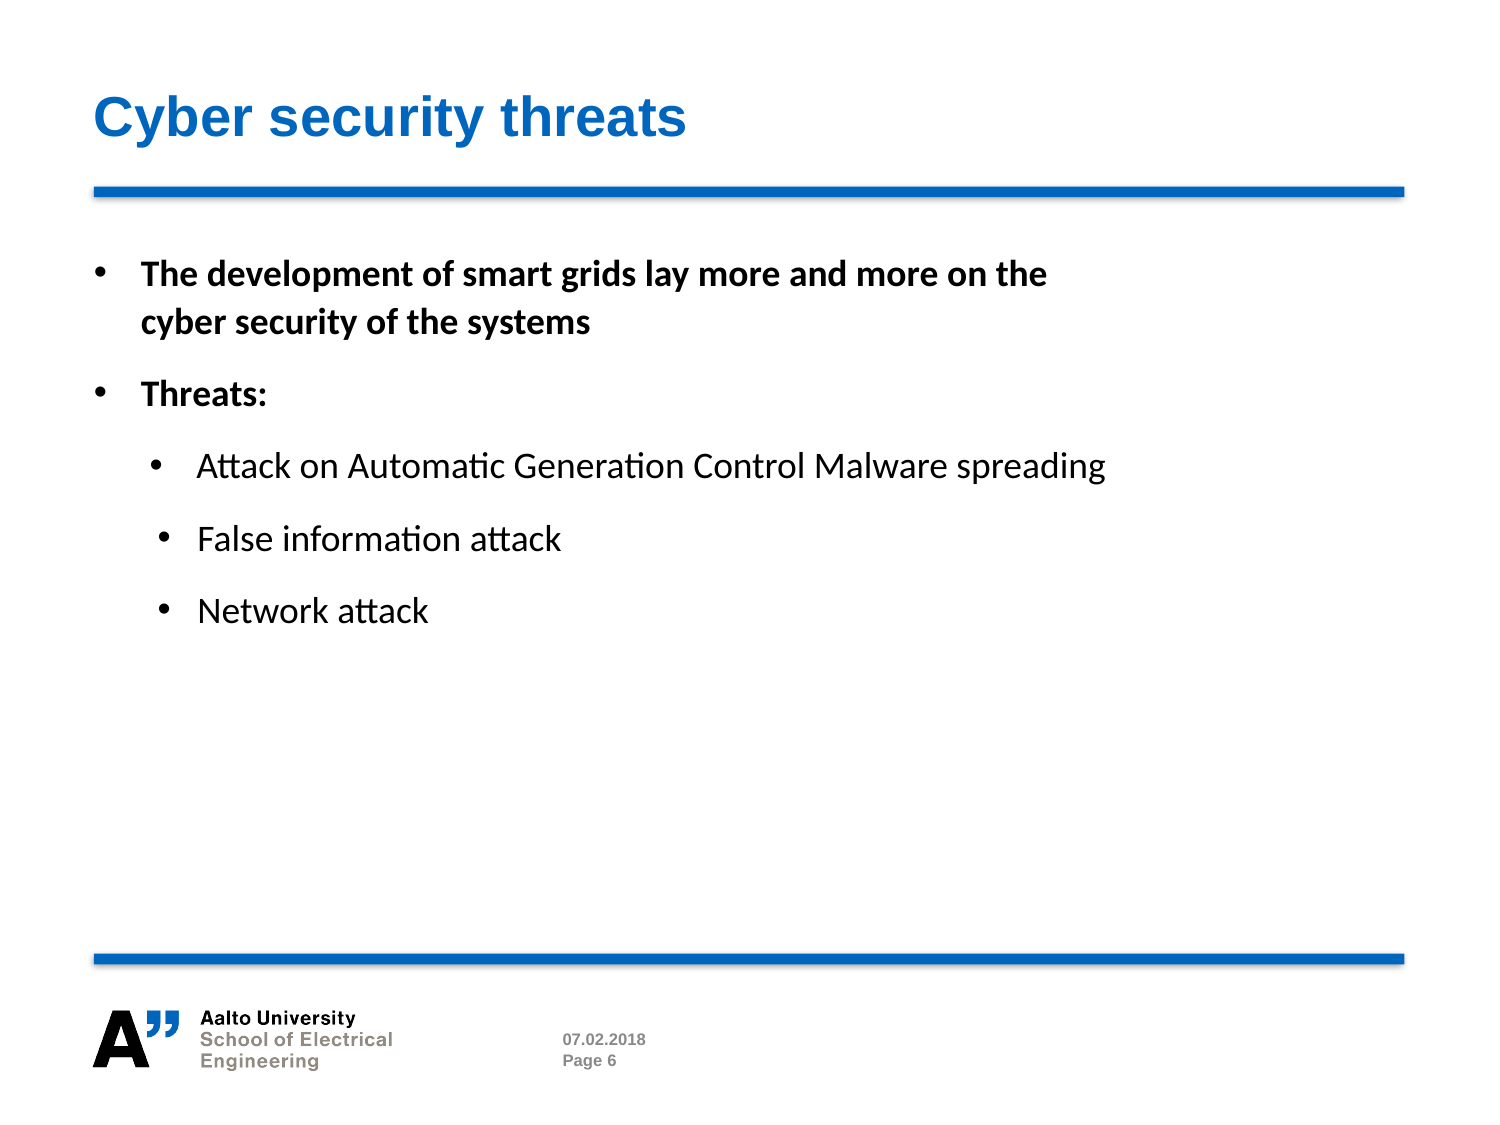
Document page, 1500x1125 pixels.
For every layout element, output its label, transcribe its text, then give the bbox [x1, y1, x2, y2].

picture [35, 953, 449, 1125]
slide_number Page 6 [562, 1050, 816, 1071]
title Cyber security threats [93, 80, 1369, 228]
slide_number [562, 1029, 816, 1050]
list The development of smart grids lay more and more on the cyber security of the systems Threats: Attack on Automatic Generation Control Malware spreading False information attack Network attack [93, 245, 1125, 925]
